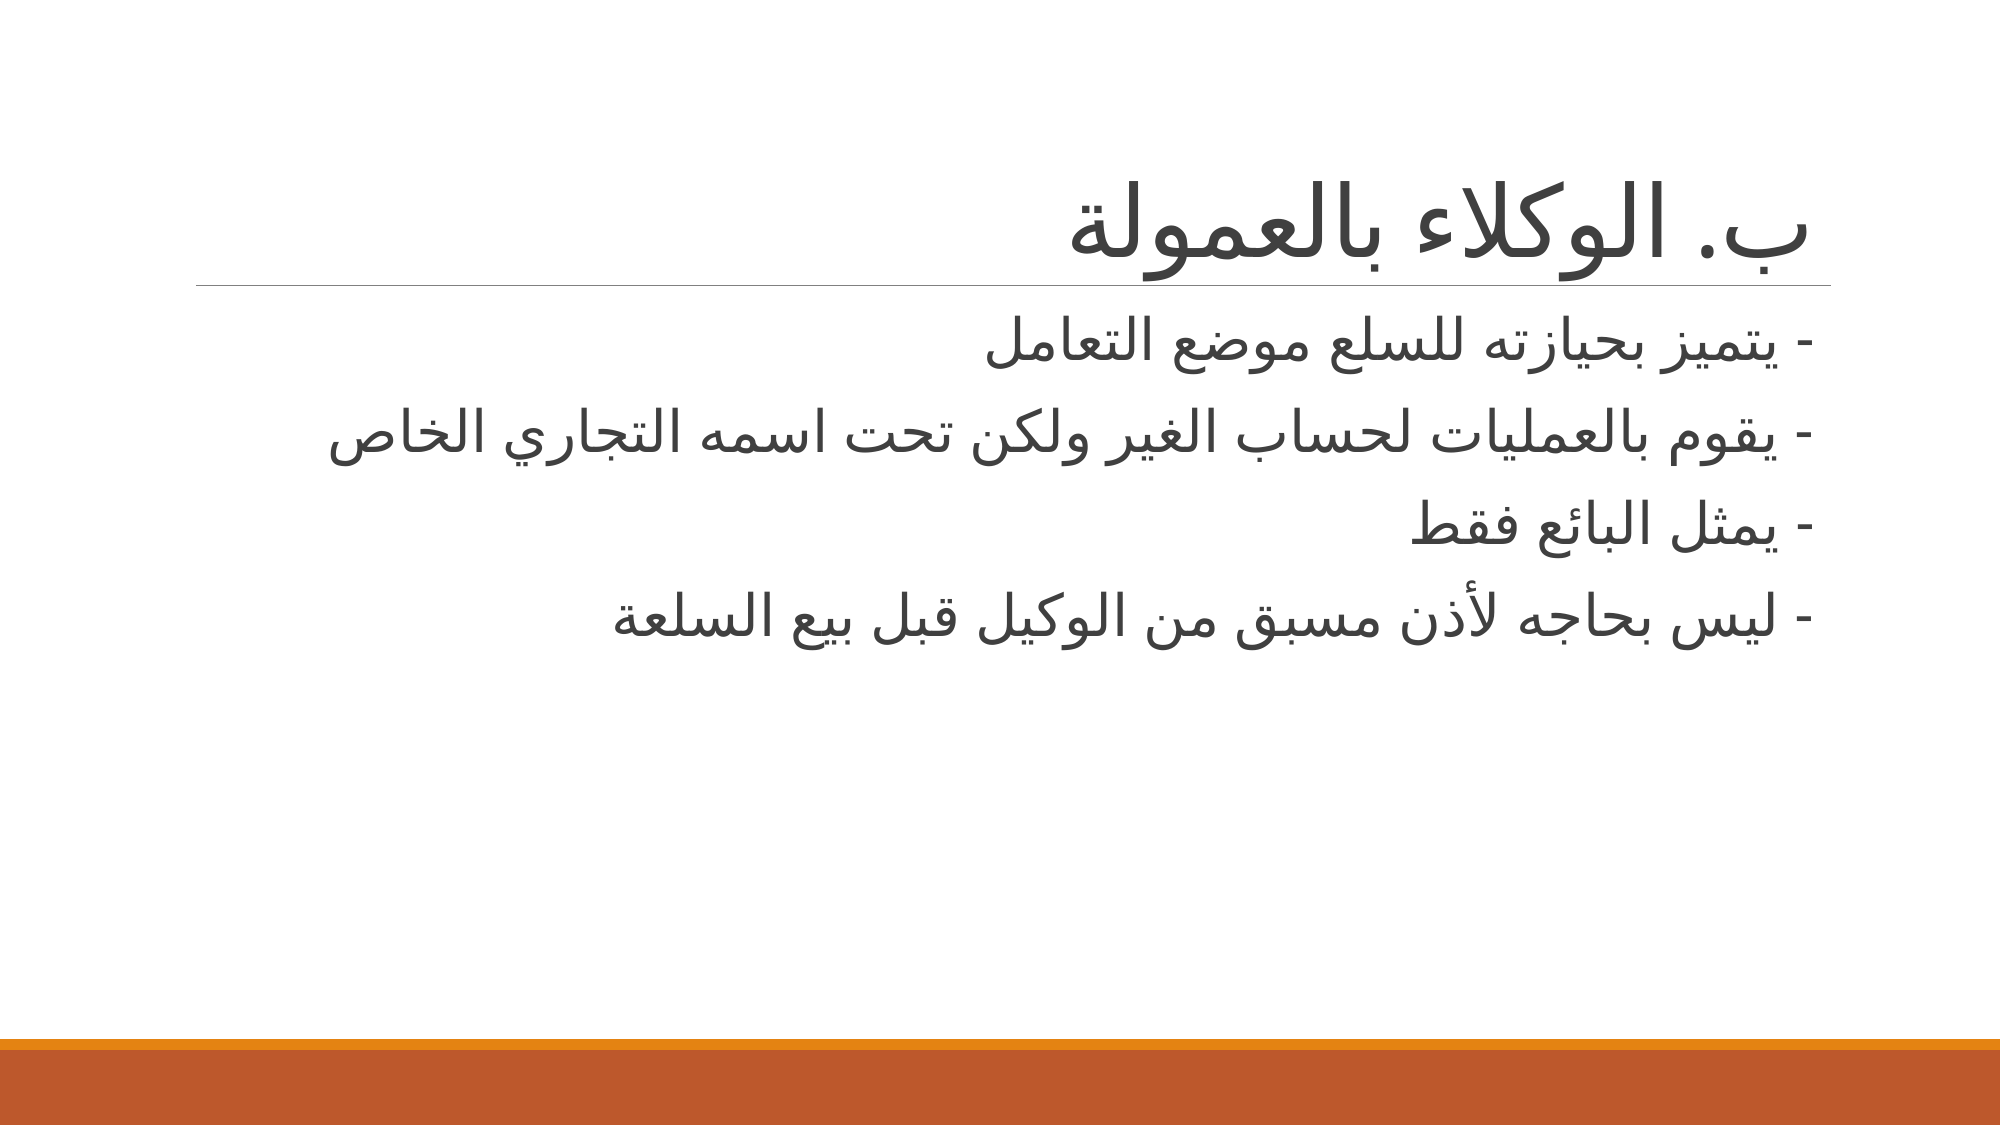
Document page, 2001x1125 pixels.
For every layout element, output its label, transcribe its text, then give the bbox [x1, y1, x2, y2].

list - يتميز بحيازته للسلع موضع التعامل - يقوم بالعمليات لحساب الغير ولكن تحت اسمه التجاري الخاص - يمثل البائع فقط - ليس بحاجه لأذن مسبق من الوكيل قبل بيع السلعة [180, 302, 1830, 963]
title ب. الوكلاء بالعمولة [180, 47, 1830, 285]
